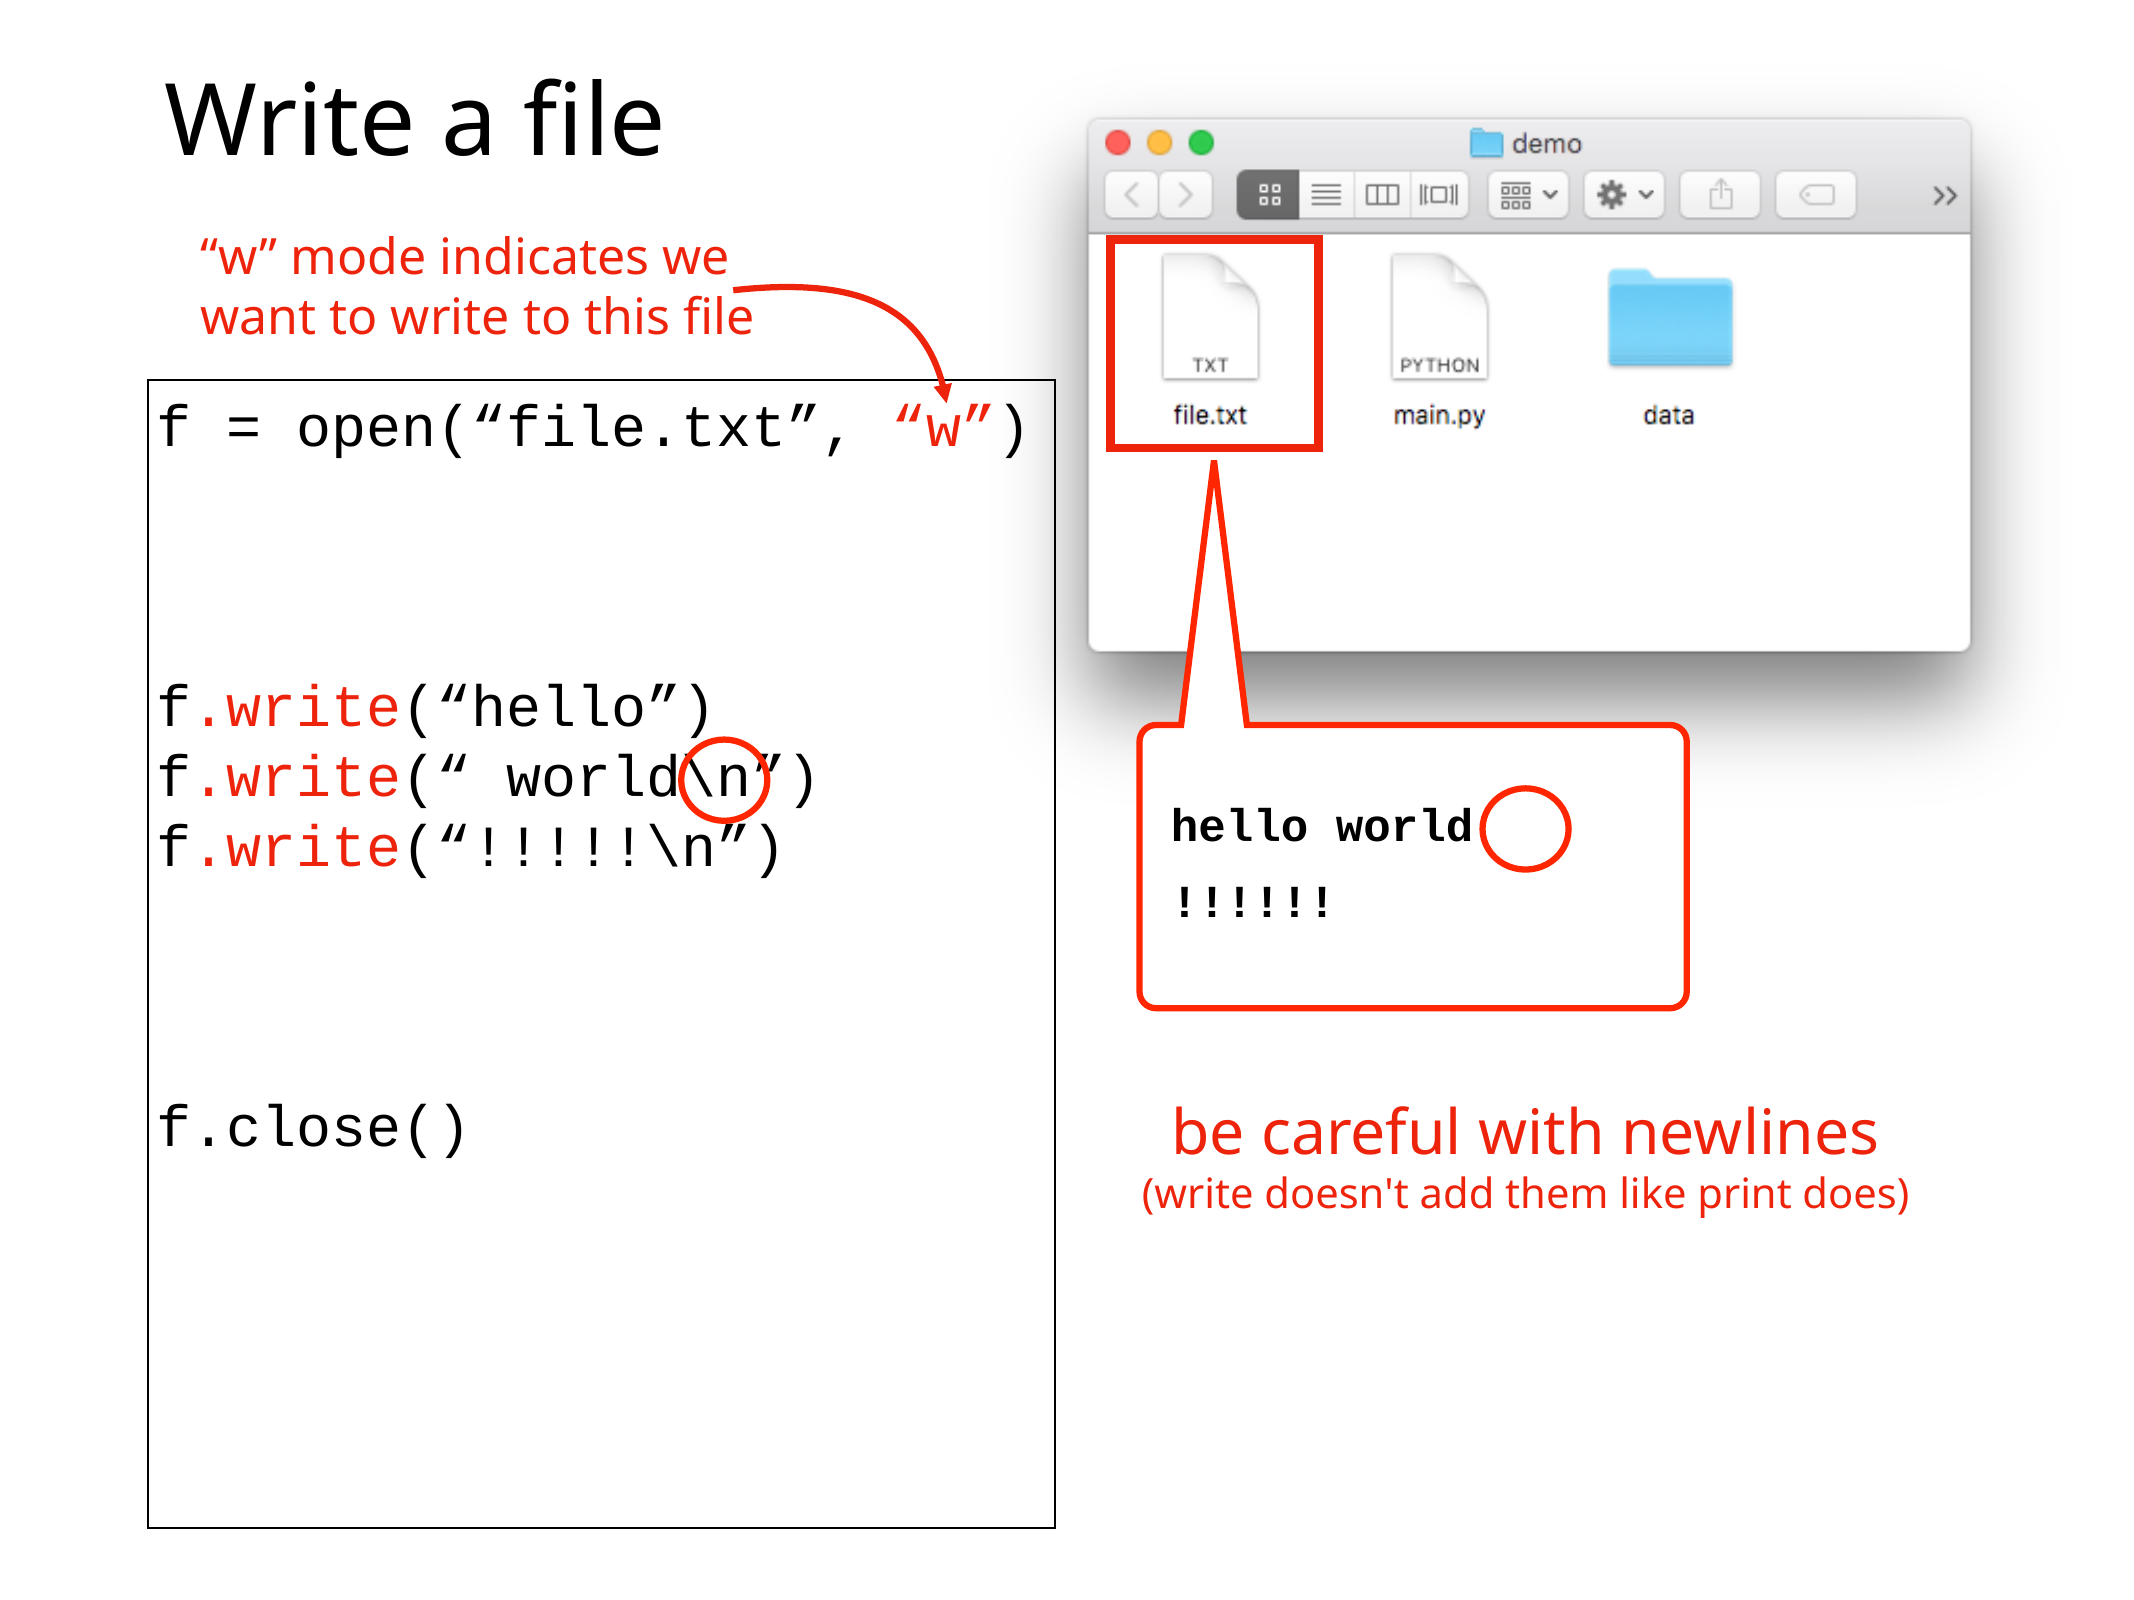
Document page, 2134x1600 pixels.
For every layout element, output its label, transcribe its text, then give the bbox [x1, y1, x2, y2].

title Write a file [155, 41, 932, 191]
text_box [681, 739, 768, 821]
text_box be careful with newlines (write doesn't add them like print does) [1133, 1083, 1918, 1225]
text_box [1483, 839, 1568, 870]
list f = open(“file.txt”, “w”) f.write(“hello”) f.write(“ world\n”) f.write(“!!!!!\n”) f.close() [147, 379, 1056, 1529]
text_box “w” mode indicates we want to write to this file [192, 215, 769, 353]
text_box [769, 287, 932, 396]
text_box hello world !!!!!! [1139, 839, 1687, 1009]
picture [932, 10, 2119, 839]
